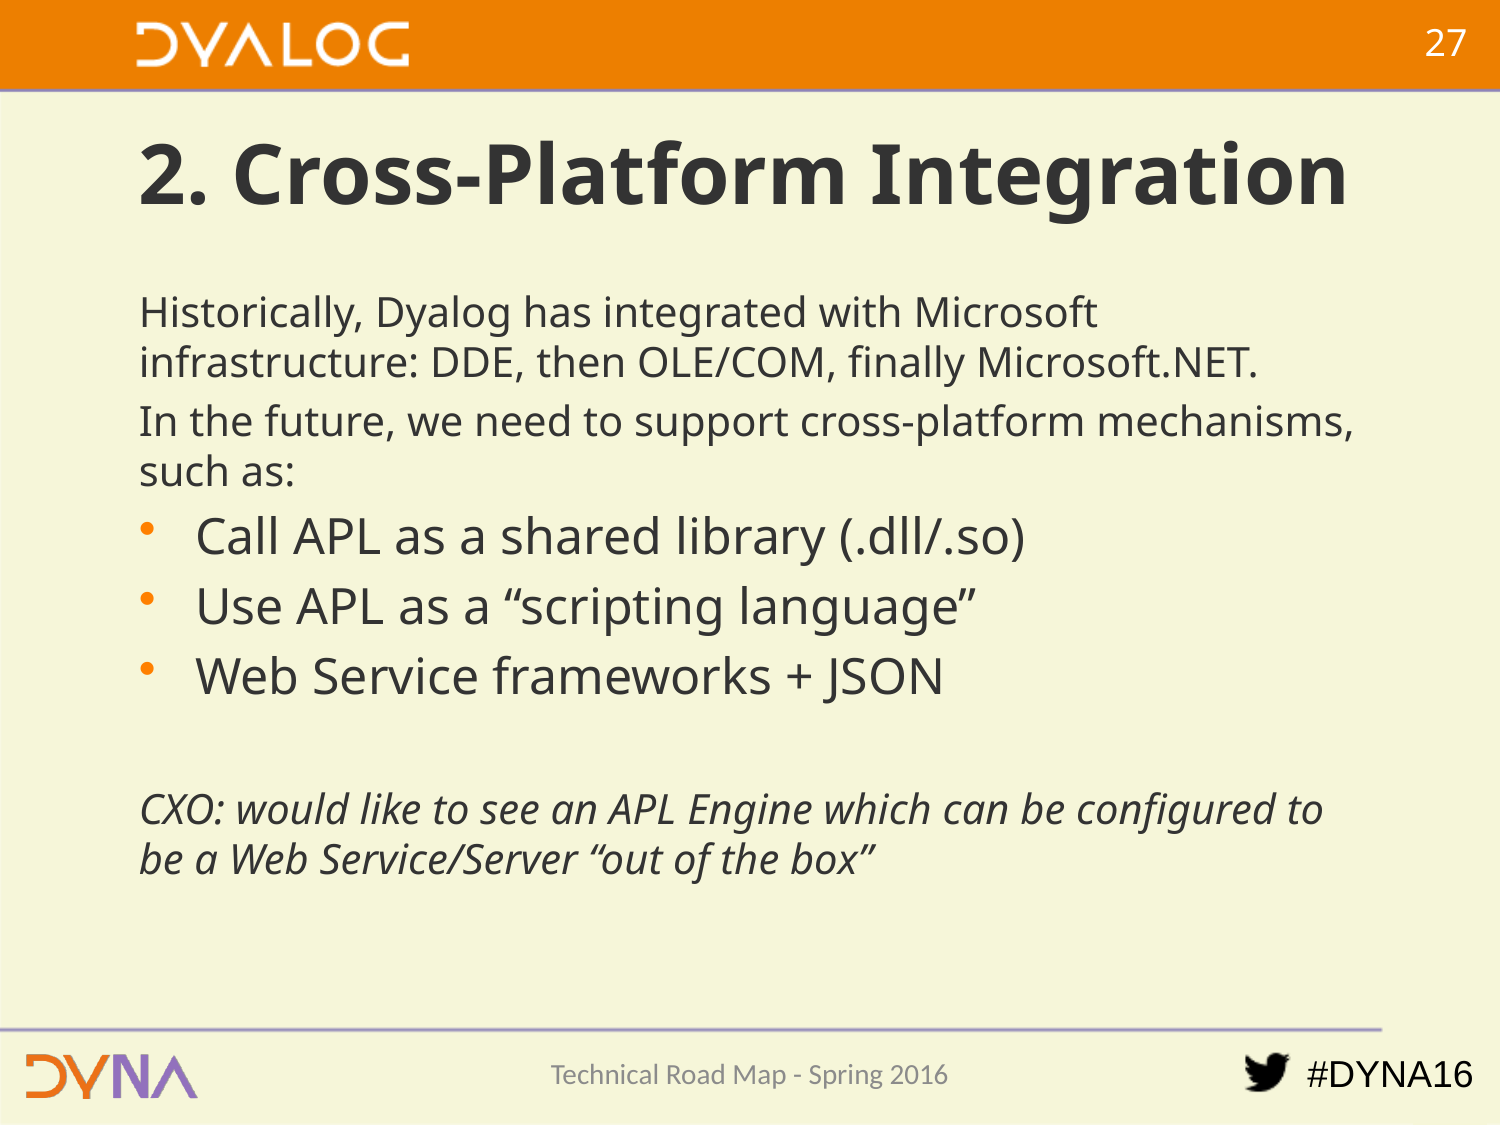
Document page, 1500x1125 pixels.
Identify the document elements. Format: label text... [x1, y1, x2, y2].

list Historically, Dyalog has integrated with Microsoft infrastructure: DDE, then OLE/COM, finally Microsoft.NET. In the future, we need to support cross-platform mechanisms, such as: Call APL as a shared library (.dll/.so) Use APL as a “scripting language” Web Service frameworks + JSON CXO: would like to see an APL Engine which can be configured to be a Web Service/Server “out of the box” [123, 278, 1376, 988]
footer Technical Road Map - Spring 2016 [395, 1042, 1105, 1103]
slide_number 26 [1325, 11, 1483, 71]
title 2. Cross-Platform Integration [123, 113, 1376, 254]
picture [0, 0, 1500, 1125]
